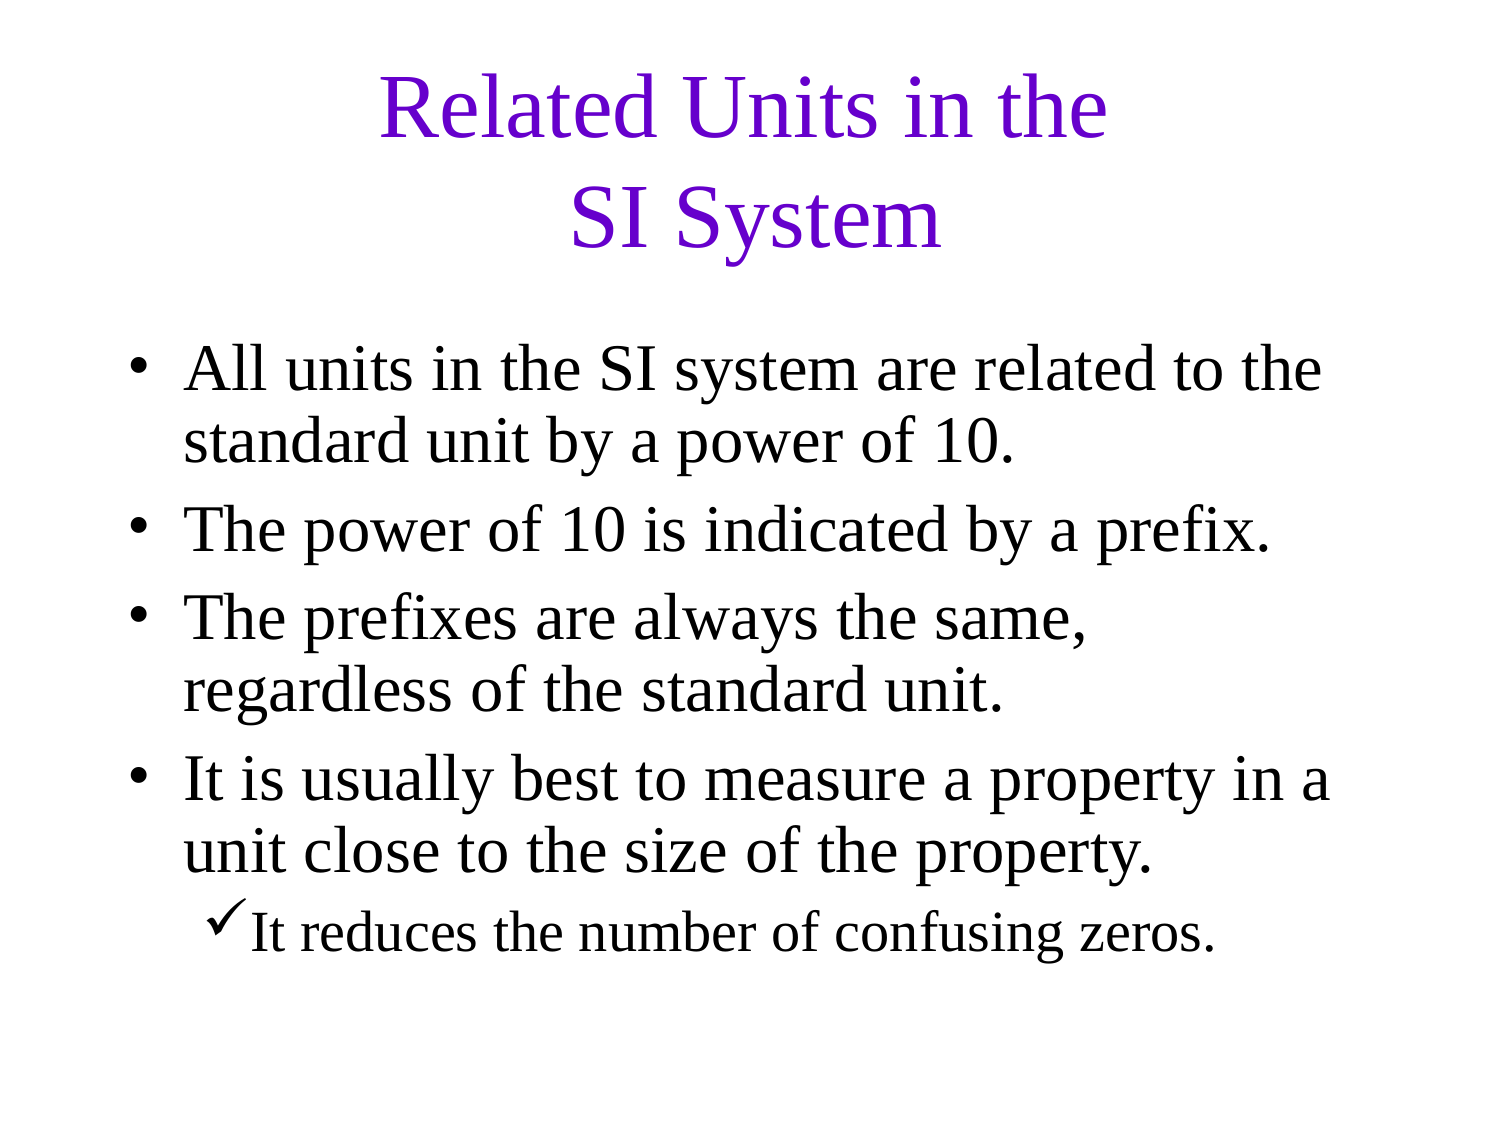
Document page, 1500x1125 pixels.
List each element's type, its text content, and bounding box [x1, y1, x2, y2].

text_box All units in the SI system are related to the standard unit by a power of 10. The power of 10 is indicated by a prefix. The prefixes are always the same, regardless of the standard unit. It is usually best to measure a property in a unit close to the size of the property. It reduces the number of confusing zeros. [112, 324, 1388, 1000]
text_box Related Units in the SI System [74, 62, 1438, 250]
